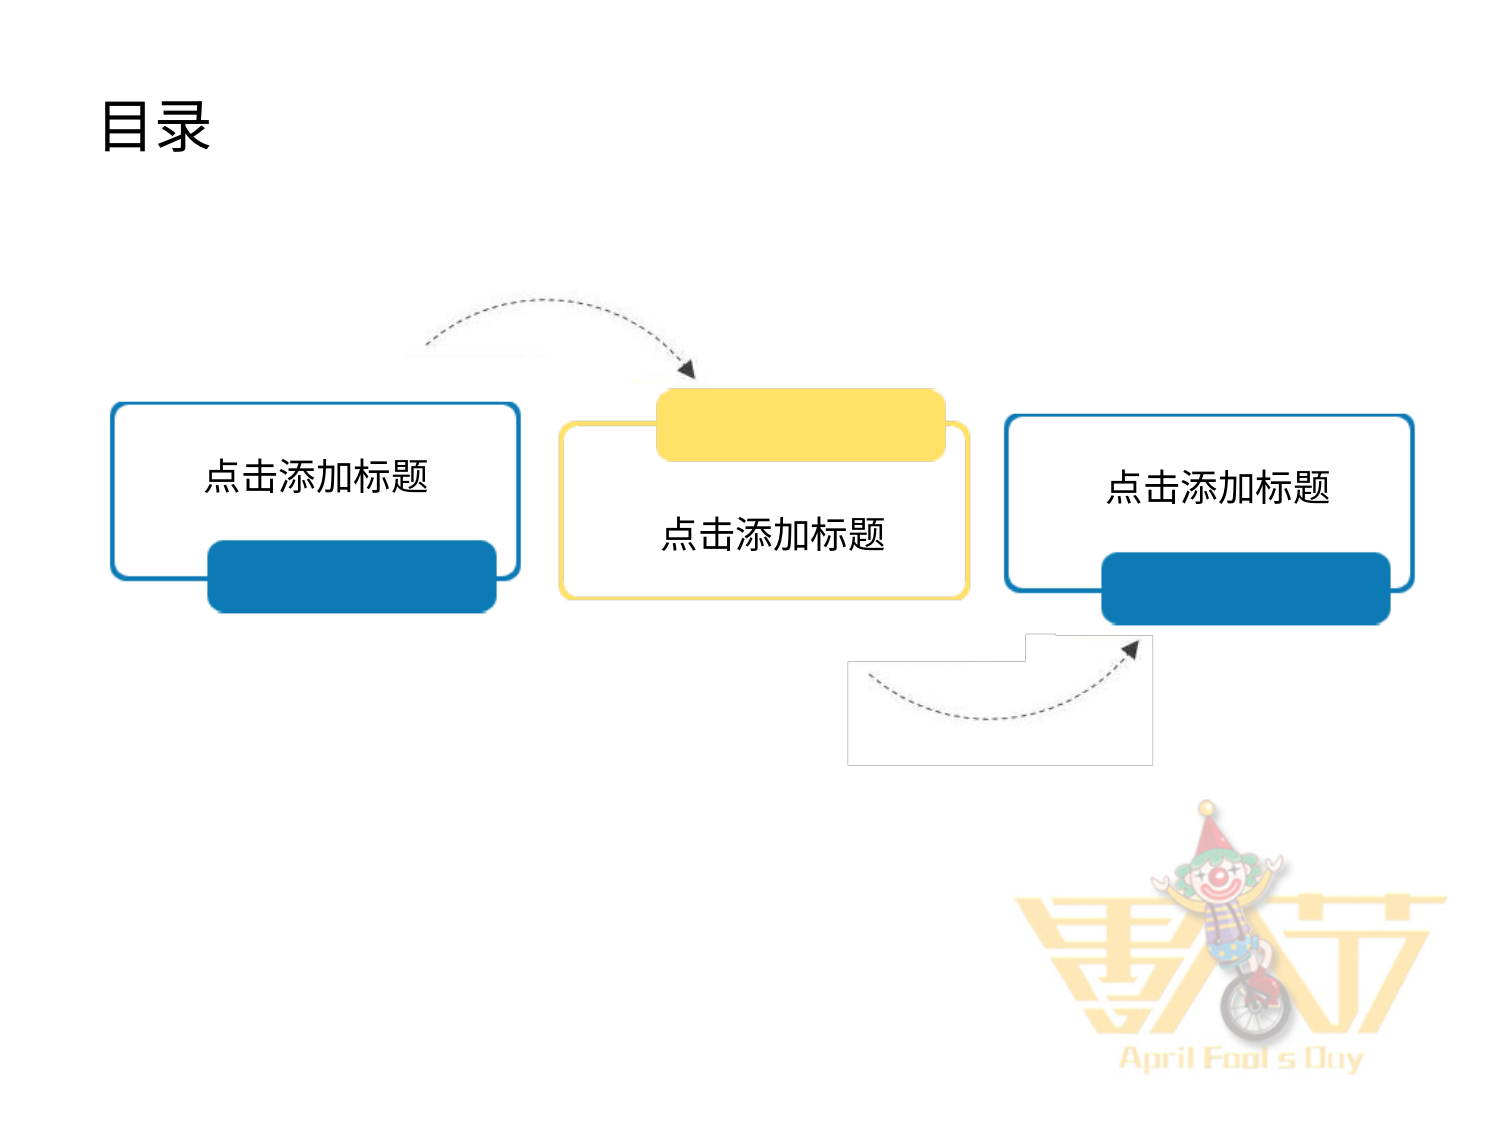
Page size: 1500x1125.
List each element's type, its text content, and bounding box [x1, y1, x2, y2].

picture [0, 0, 1500, 1125]
text_box 目录 [81, 82, 563, 167]
